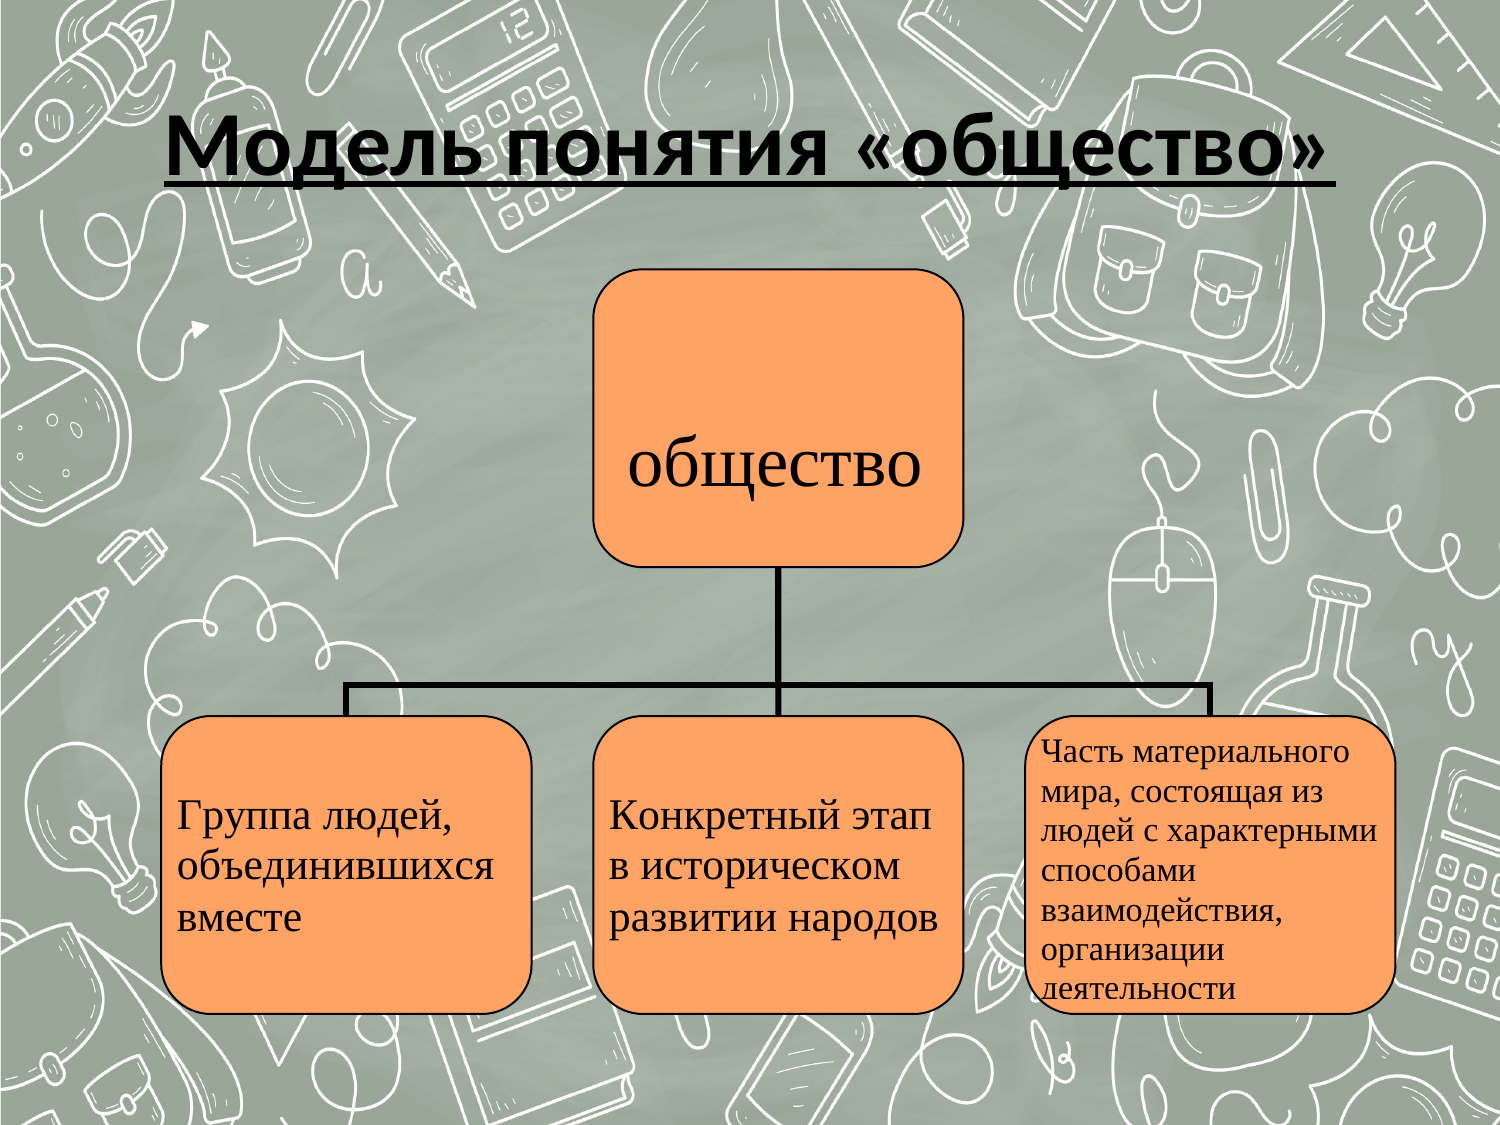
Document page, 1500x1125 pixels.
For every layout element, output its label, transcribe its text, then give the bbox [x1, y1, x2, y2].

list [159, 266, 1401, 1020]
title Модель понятия «общество» [75, 45, 1425, 233]
